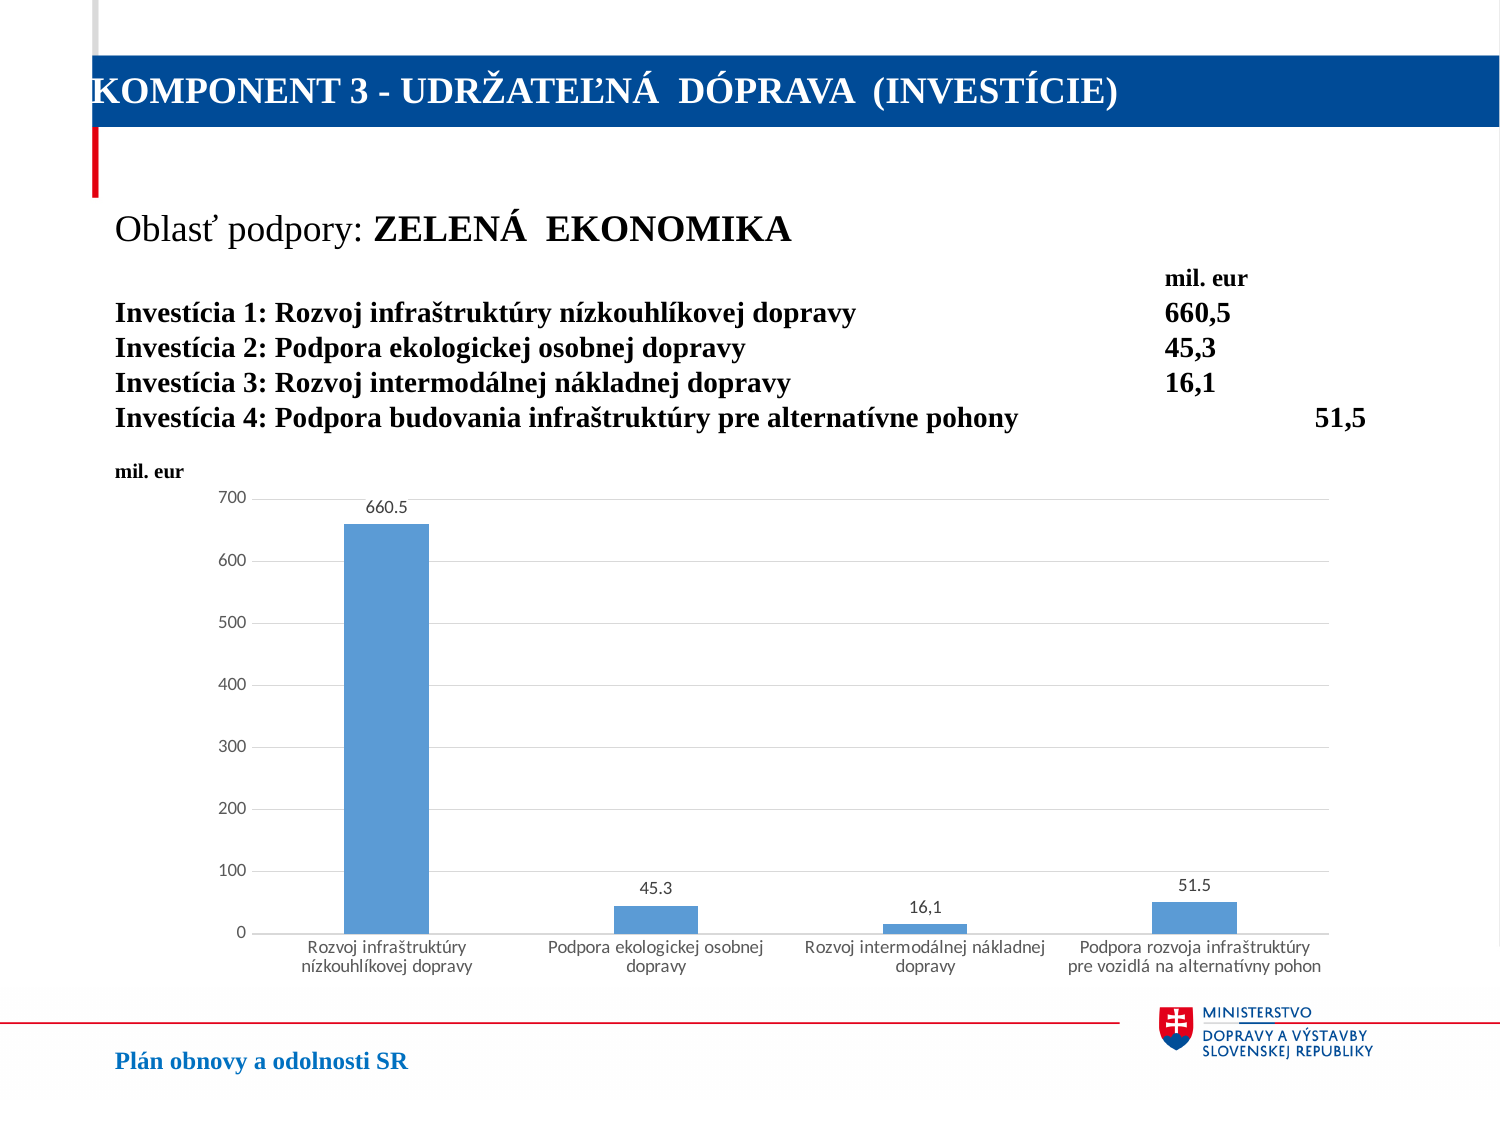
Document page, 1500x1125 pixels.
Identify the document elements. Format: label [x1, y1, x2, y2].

picture [0, 0, 1500, 1125]
chart [194, 479, 1353, 988]
